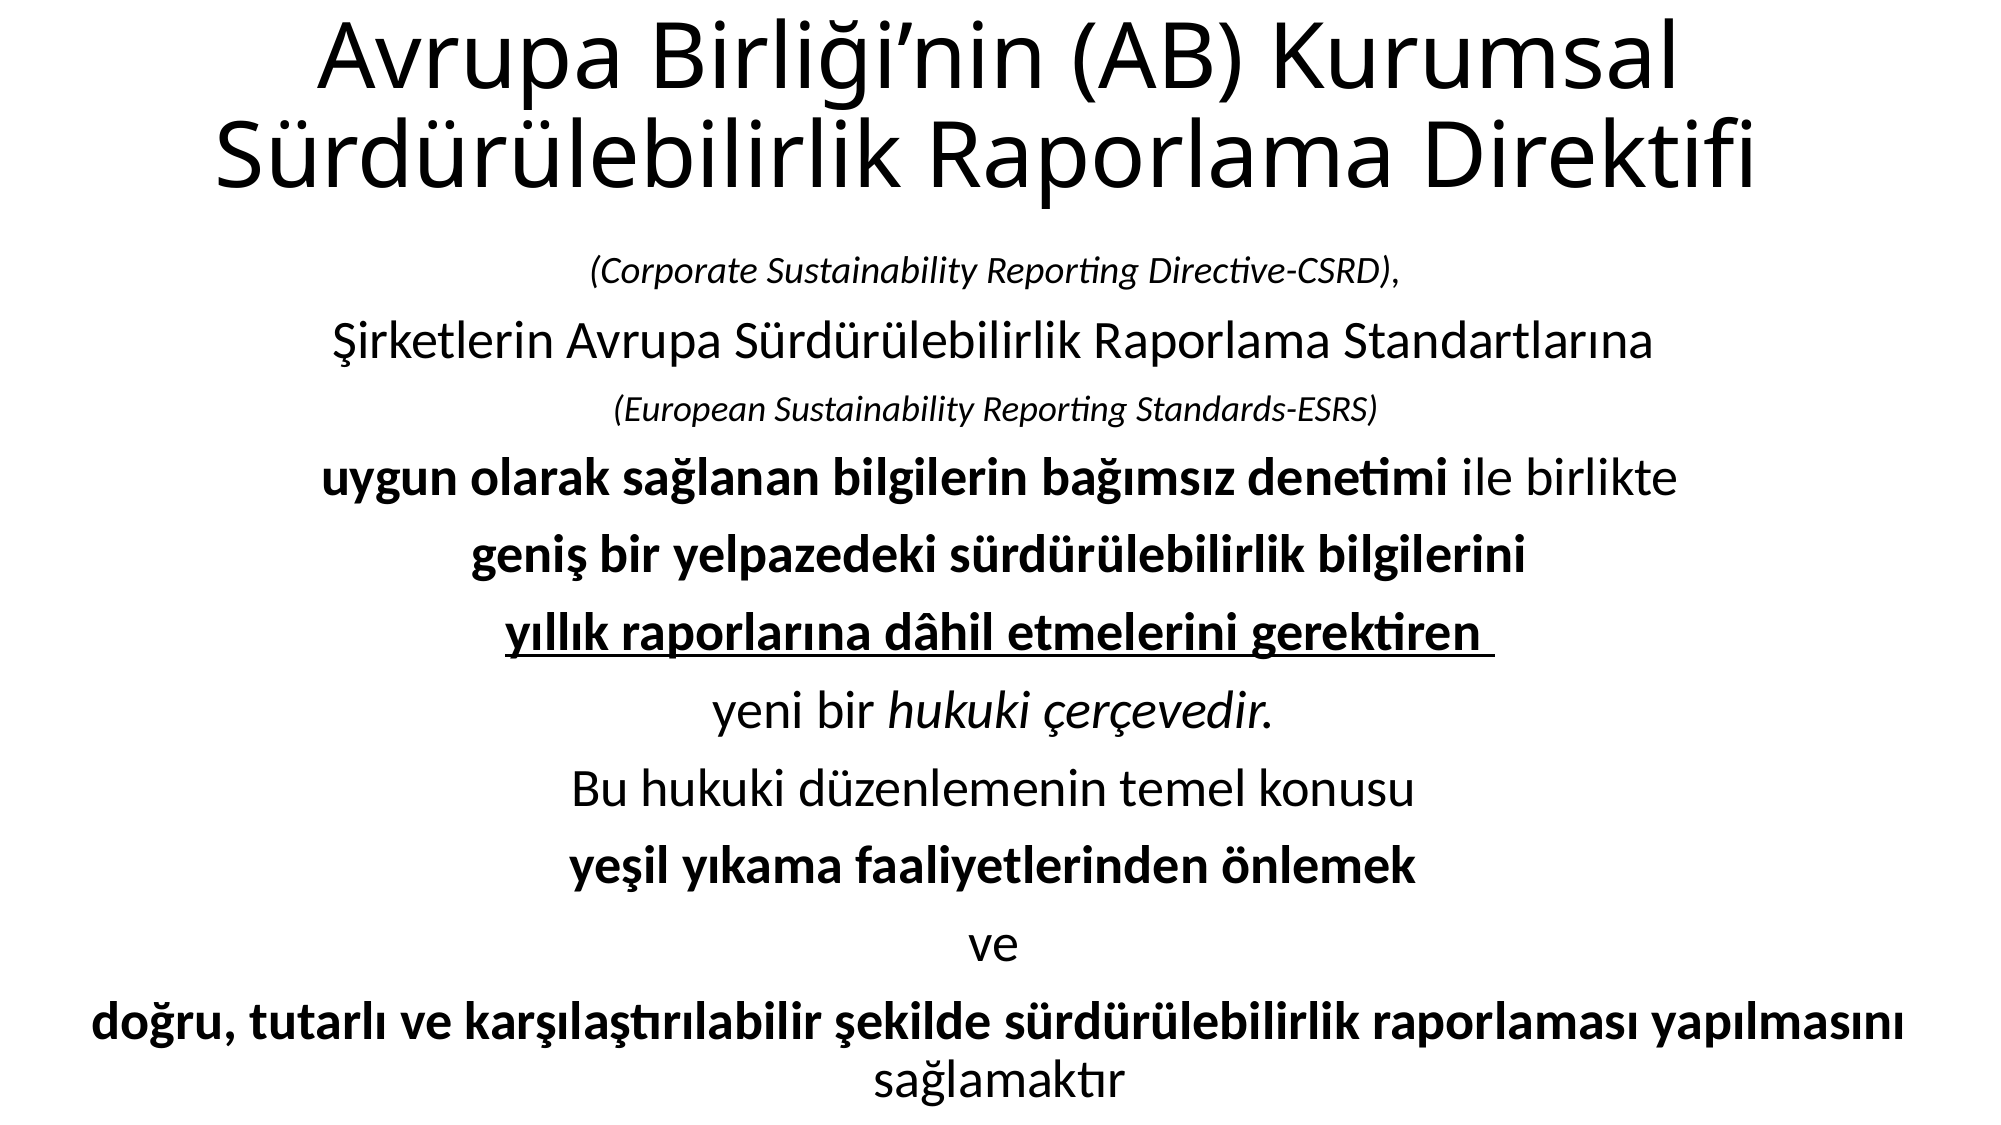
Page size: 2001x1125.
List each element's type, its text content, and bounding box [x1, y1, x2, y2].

list (Corporate Sustainability Reporting Directive-CSRD), Şirketlerin Avrupa Sürdürülebilirlik Raporlama Standartlarına (European Sustainability Reporting Standards-ESRS) uygun olarak sağlanan bilgilerin bağımsız denetimi ile birlikte geniş bir yelpazedeki sürdürülebilirlik bilgilerini yıllık raporlarına dâhil etmelerini gerektiren yeni bir hukuki çerçevedir. Bu hukuki düzenlemenin temel konusu yeşil yıkama faaliyetlerinden önlemek ve doğru, tutarlı ve karşılaştırılabilir şekilde sürdürülebilirlik raporlaması yapılmasını sağlamaktır [0, 158, 2000, 1125]
title Avrupa Birliği’nin (AB) Kurumsal Sürdürülebilirlik Raporlama Direktifi [0, 0, 2000, 158]
